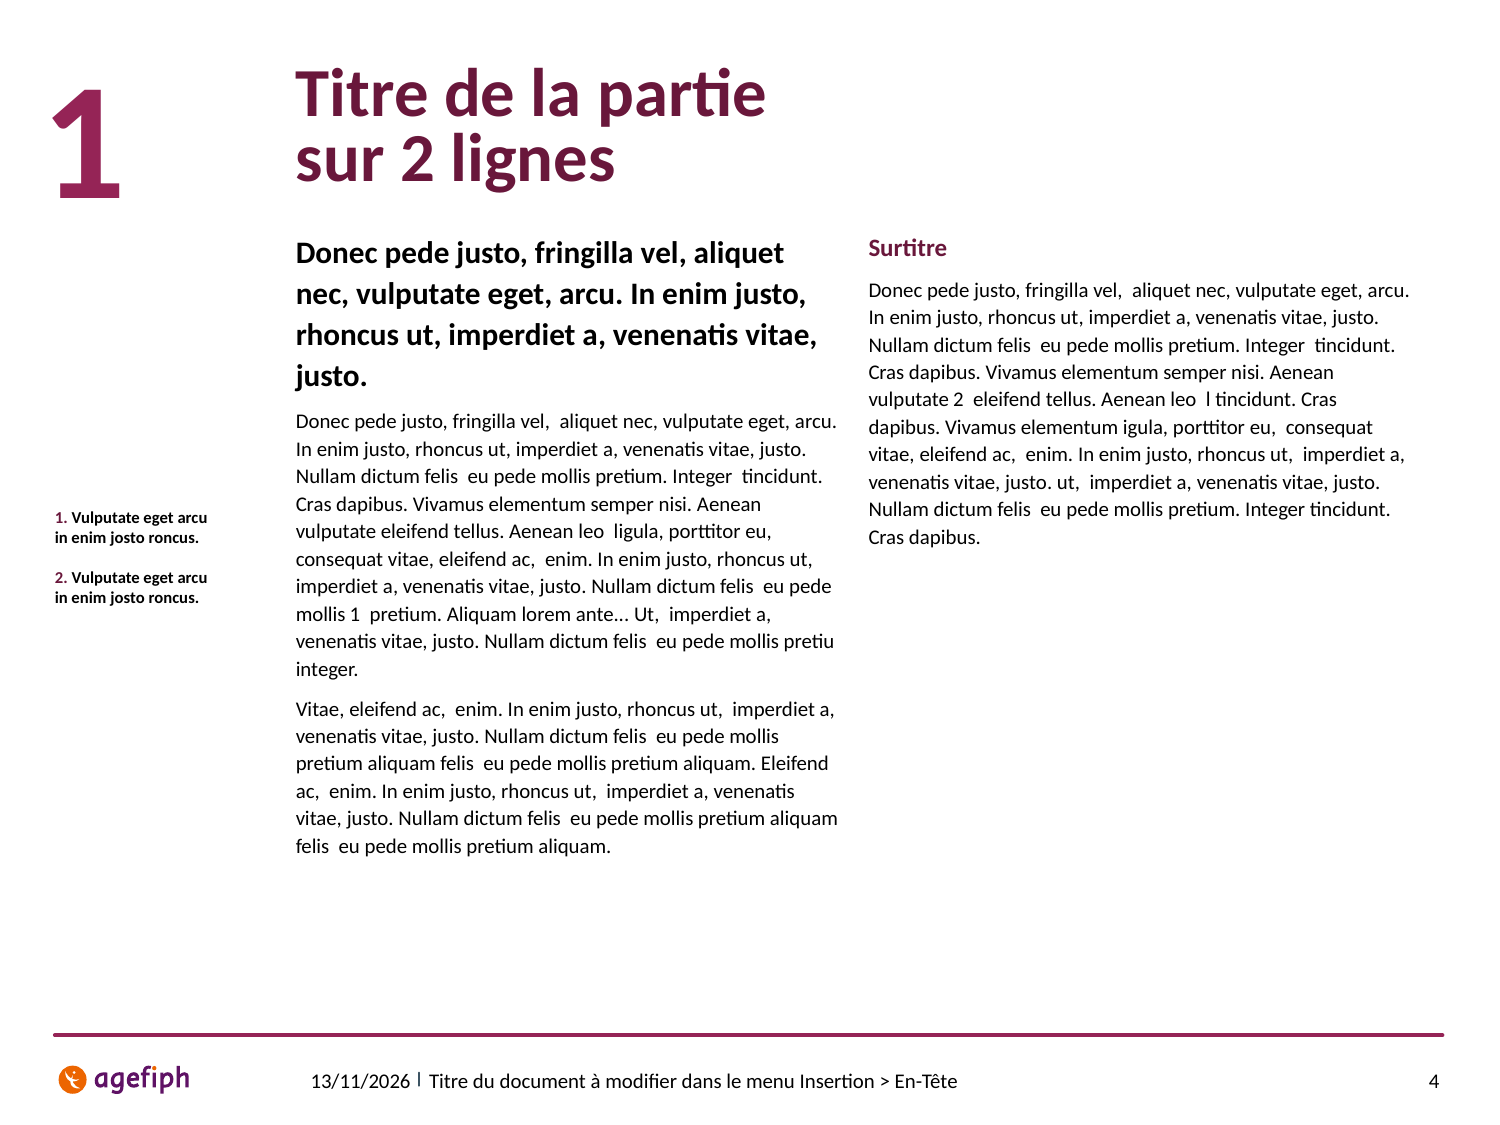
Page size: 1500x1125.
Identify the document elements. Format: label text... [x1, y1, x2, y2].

slide_number 4 [1116, 1051, 1455, 1111]
list Donec pede justo, fringilla vel, aliquet nec, vulputate eget, arcu. In enim justo, rhoncus ut, imperdiet a, venenatis vitae, justo. Donec pede justo, fringilla vel, aliquet nec, vulputate eget, arcu. In enim justo, rhoncus ut, imperdiet a, venenatis vitae, justo. Nullam dictum felis eu pede mollis pretium. Integer tincidunt. Cras dapibus. Vivamus elementum semper nisi. Aenean vulputate eleifend tellus. Aenean leo ligula, porttitor eu, consequat vitae, eleifend ac, enim. In enim justo, rhoncus ut, imperdiet a, venenatis vitae, justo. Nullam dictum felis eu pede mollis 1 pretium. Aliquam lorem ante... Ut, imperdiet a, venenatis vitae, justo. Nullam dictum felis eu pede mollis pretiu integer. Vitae, eleifend ac, enim. In enim justo, rhoncus ut, imperdiet a, venenatis vitae, justo. Nullam dictum felis eu pede mollis pretium aliquam felis eu pede mollis pretium aliquam. Eleifend ac, enim. In enim justo, rhoncus ut, imperdiet a, venenatis vitae, justo. Nullam dictum felis eu pede mollis pretium aliquam felis eu pede mollis pretium aliquam. Surtitre Donec pede justo, fringilla vel, aliquet nec, vulputate eget, arcu. In enim justo, rhoncus ut, imperdiet a, venenatis vitae, justo. Nullam dictum felis eu pede mollis pretium. Integer tincidunt. Cras dapibus. Vivamus elementum semper nisi. Aenean vulputate 2 eleifend tellus. Aenean leo l tincidunt. Cras dapibus. Vivamus elementum igula, porttitor eu, consequat vitae, eleifend ac, enim. In enim justo, rhoncus ut, imperdiet a, venenatis vitae, justo. ut, imperdiet a, venenatis vitae, justo. Nullam dictum felis eu pede mollis pretium. Integer tincidunt. Cras dapibus. [280, 220, 1427, 925]
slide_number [254, 1051, 414, 1111]
footer Titre du document à modifier dans le menu Insertion > En-Tête [414, 1051, 1086, 1111]
title Titre de la partie sur 2 lignes [280, 71, 1427, 187]
list 1 [41, 43, 249, 201]
text_box 1. Vulputate eget arcu in enim josto roncus. 2. Vulputate eget arcu in enim josto roncus. [40, 499, 234, 634]
